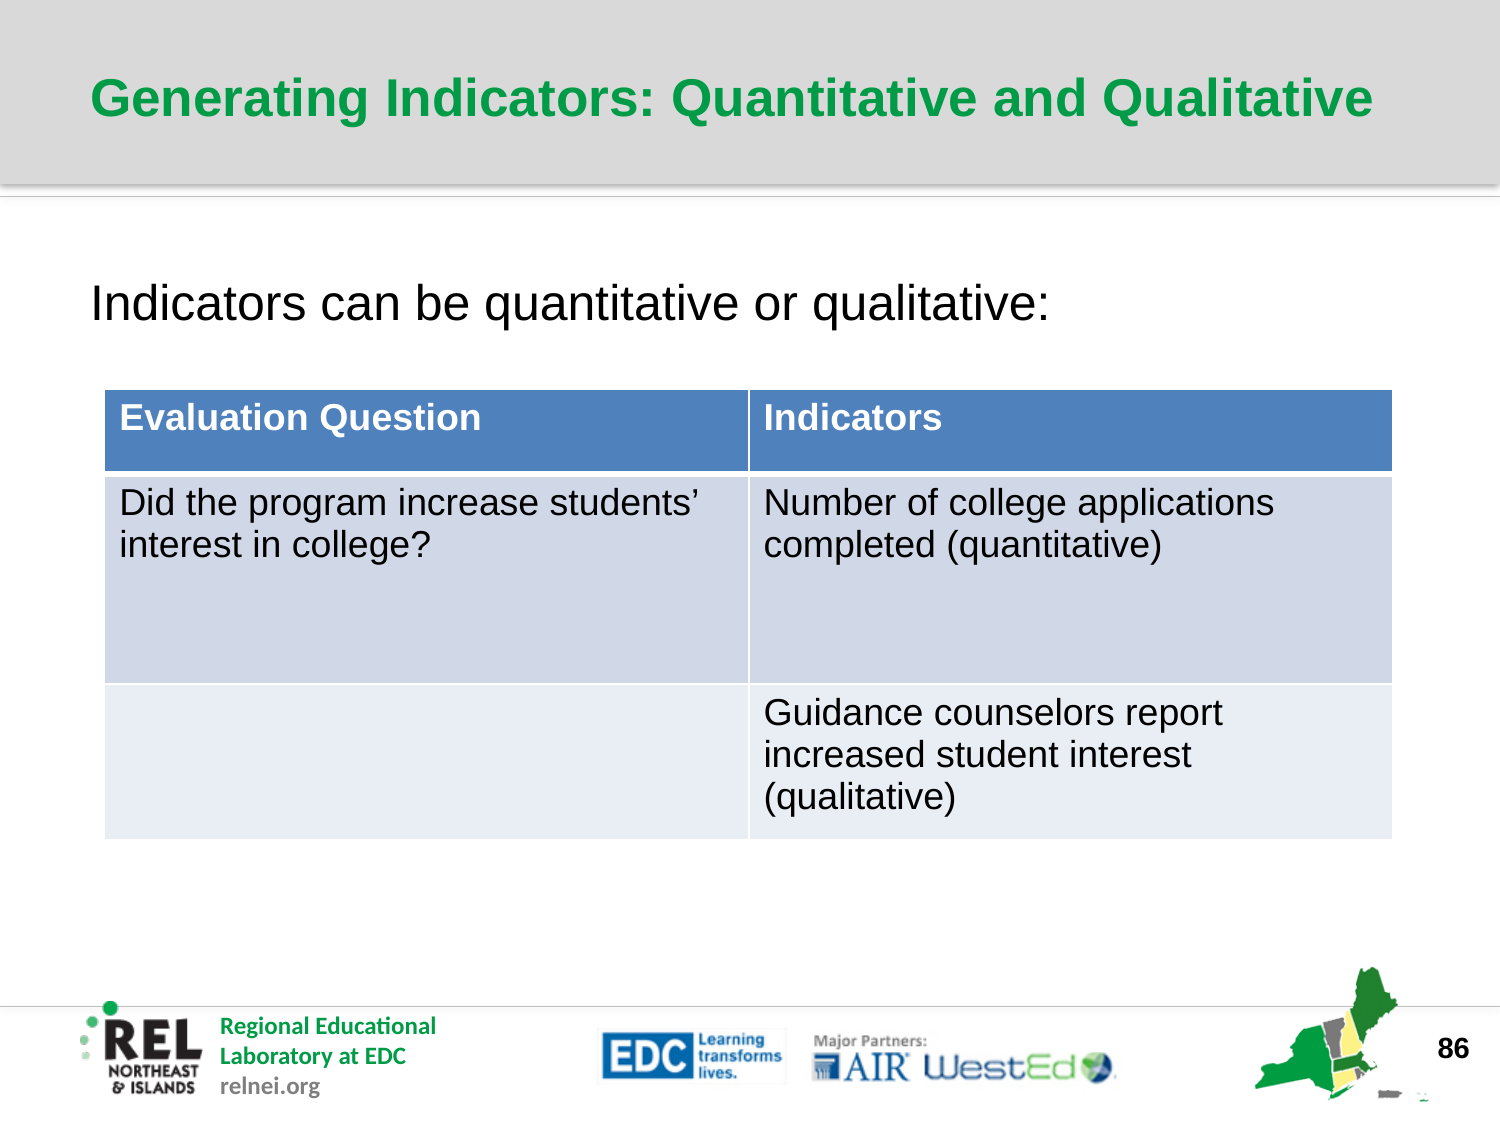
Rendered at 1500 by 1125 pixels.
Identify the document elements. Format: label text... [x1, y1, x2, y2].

table_cell [105, 685, 748, 839]
title Generating Indicators: Quantitative and Qualitative [75, 25, 1425, 165]
list Indicators can be quantitative or qualitative: [75, 262, 1425, 982]
table_cell Guidance counselors report increased student interest (qualitative) [750, 685, 1392, 839]
slide_number 86 [1393, 1016, 1485, 1077]
table_cell Did the program increase students’ interest in college? [105, 477, 748, 683]
picture [80, 1001, 227, 1108]
picture [1245, 964, 1442, 1103]
table_header Evaluation Question [105, 390, 748, 471]
table_cell Number of college applications completed (quantitative) [750, 477, 1392, 683]
picture [594, 1028, 1138, 1091]
table_header Indicators [750, 390, 1392, 471]
